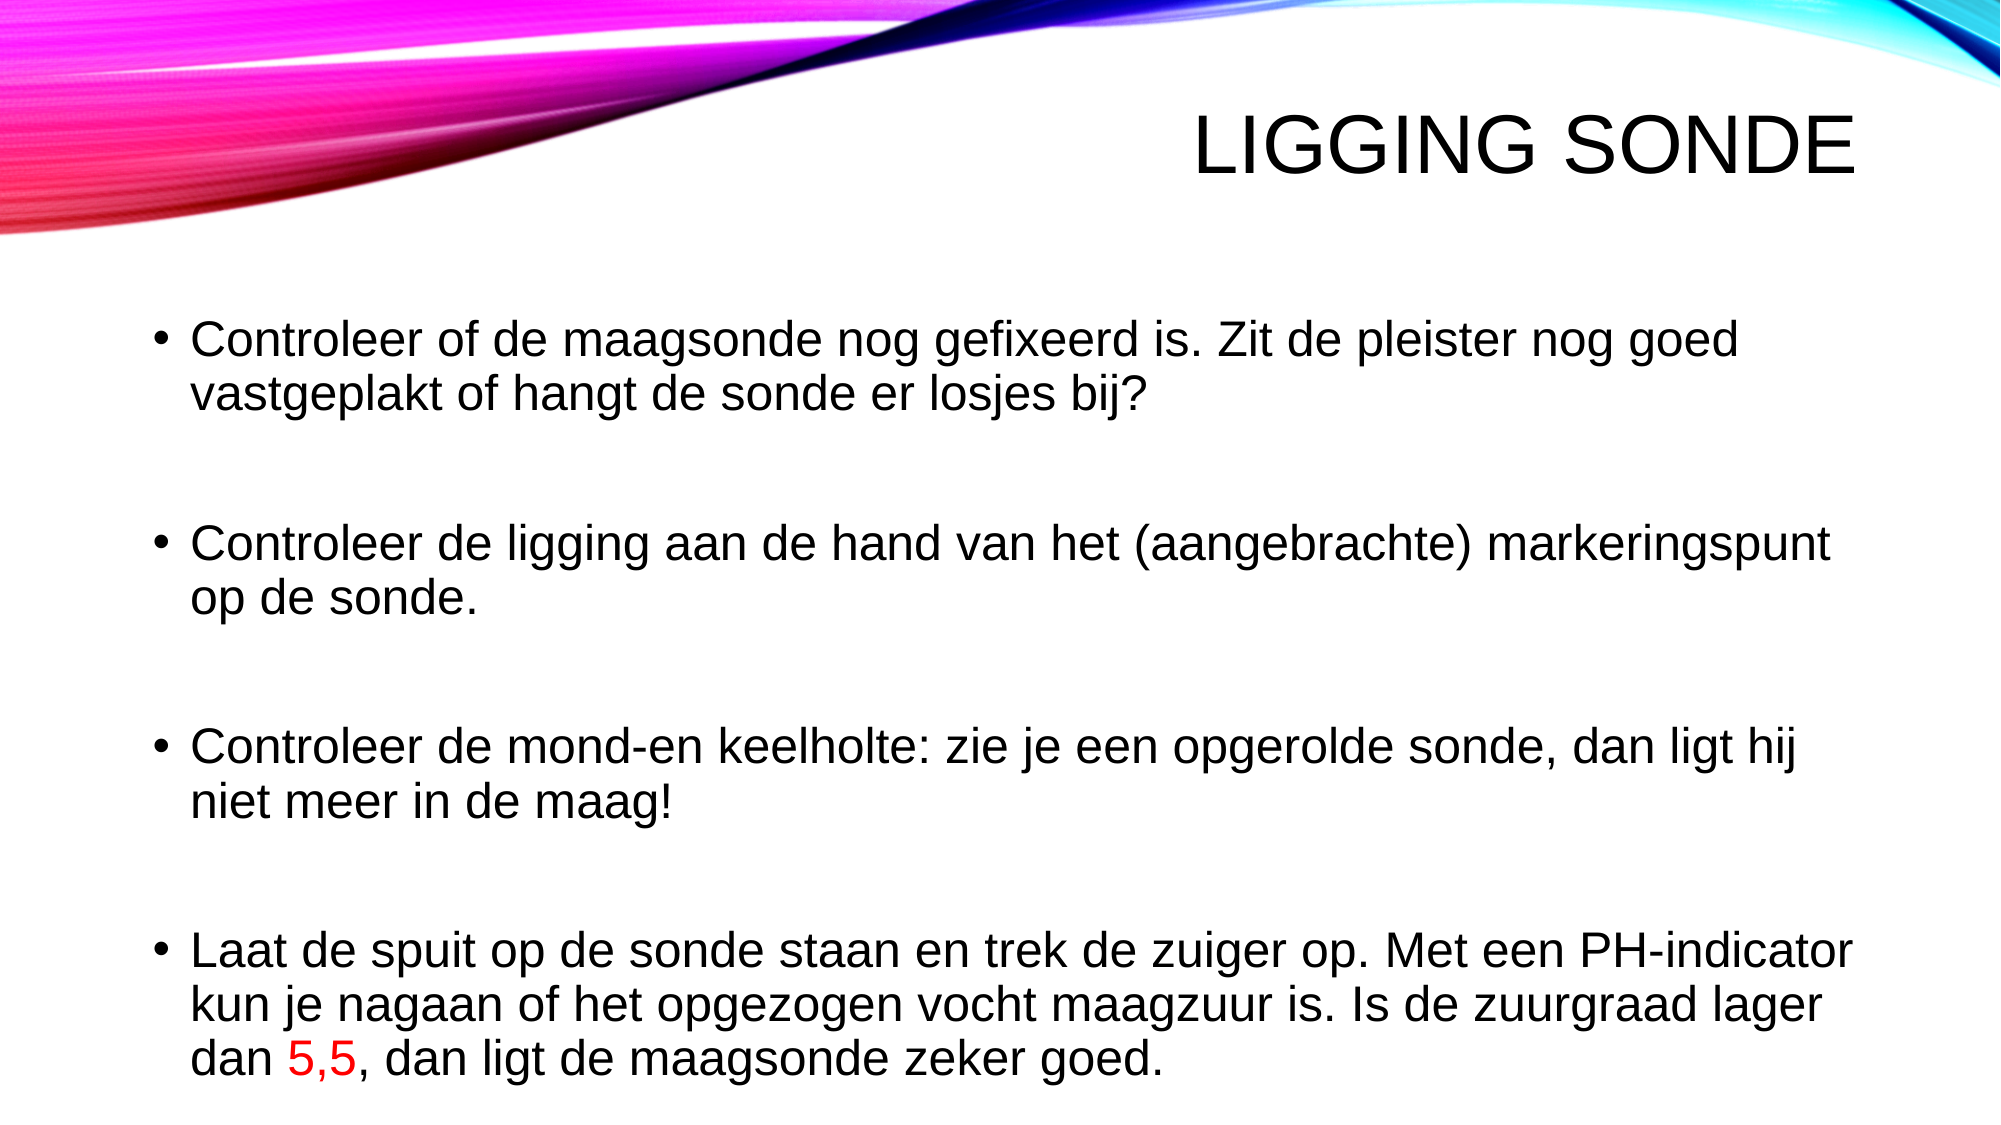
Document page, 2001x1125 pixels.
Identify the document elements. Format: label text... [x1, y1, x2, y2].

picture [1890, 0, 2000, 75]
picture [0, 0, 2000, 237]
list Controleer of de maagsonde nog gefixeerd is. Zit de pleister nog goed vastgeplakt of hangt de sonde er losjes bij? Controleer de ligging aan de hand van het (aangebrachte) markeringspunt op de sonde. Controleer de mond-en keelholte: zie je een opgerolde sonde, dan ligt hij niet meer in de maag! Laat de spuit op de sonde staan en trek de zuiger op. Met een PH-indicator kun je nagaan of het opgezogen vocht maagzuur is. Is de zuurgraad lager dan 5,5, dan ligt de maagsonde zeker goed. [137, 306, 1904, 1051]
picture [1910, 0, 2000, 45]
title Ligging sonde [461, 40, 1874, 253]
